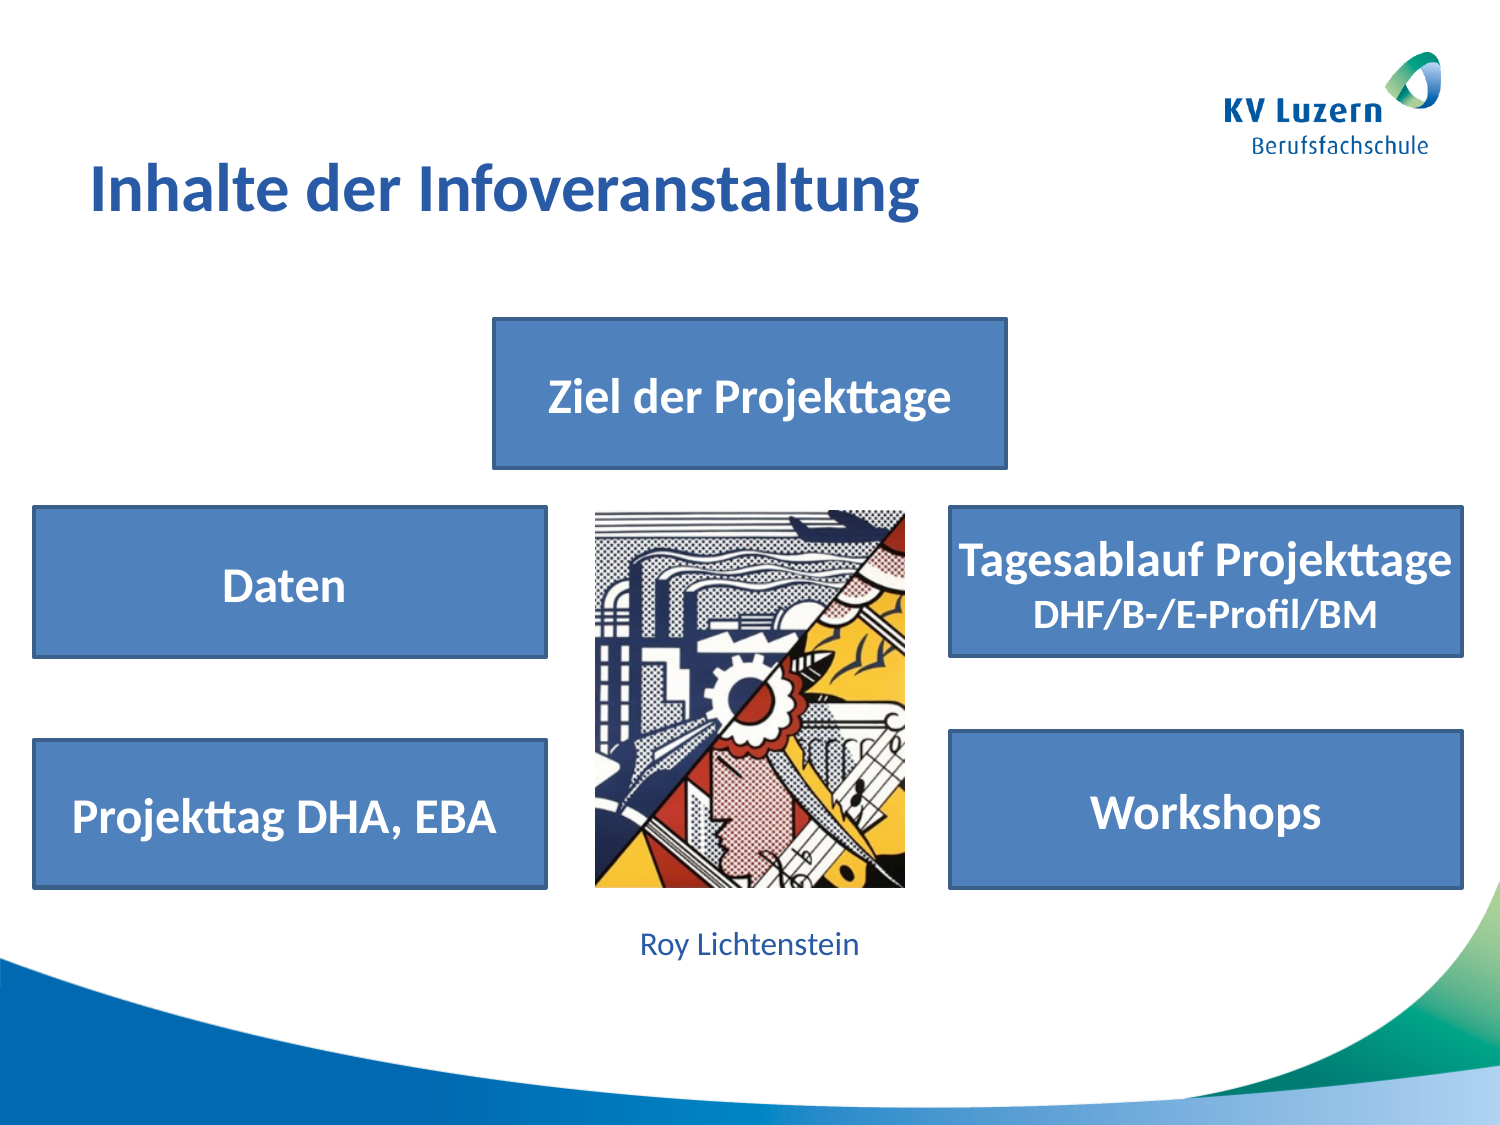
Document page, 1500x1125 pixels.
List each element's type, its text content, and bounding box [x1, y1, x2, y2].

text_box Ziel der Projekttage [492, 317, 1008, 470]
text_box Roy Lichtenstein [608, 914, 892, 970]
text_box Daten [32, 505, 548, 659]
text_box Tagesablauf Projekttage DHF/B-/E-Profil/BM [948, 505, 1464, 658]
picture [1225, 52, 1441, 154]
picture [0, 509, 1500, 1125]
text_box Workshops [948, 729, 1464, 890]
text_box Projekttag DHA, EBA [32, 738, 548, 890]
title Inhalte der Infoveranstaltung [75, 135, 1425, 243]
